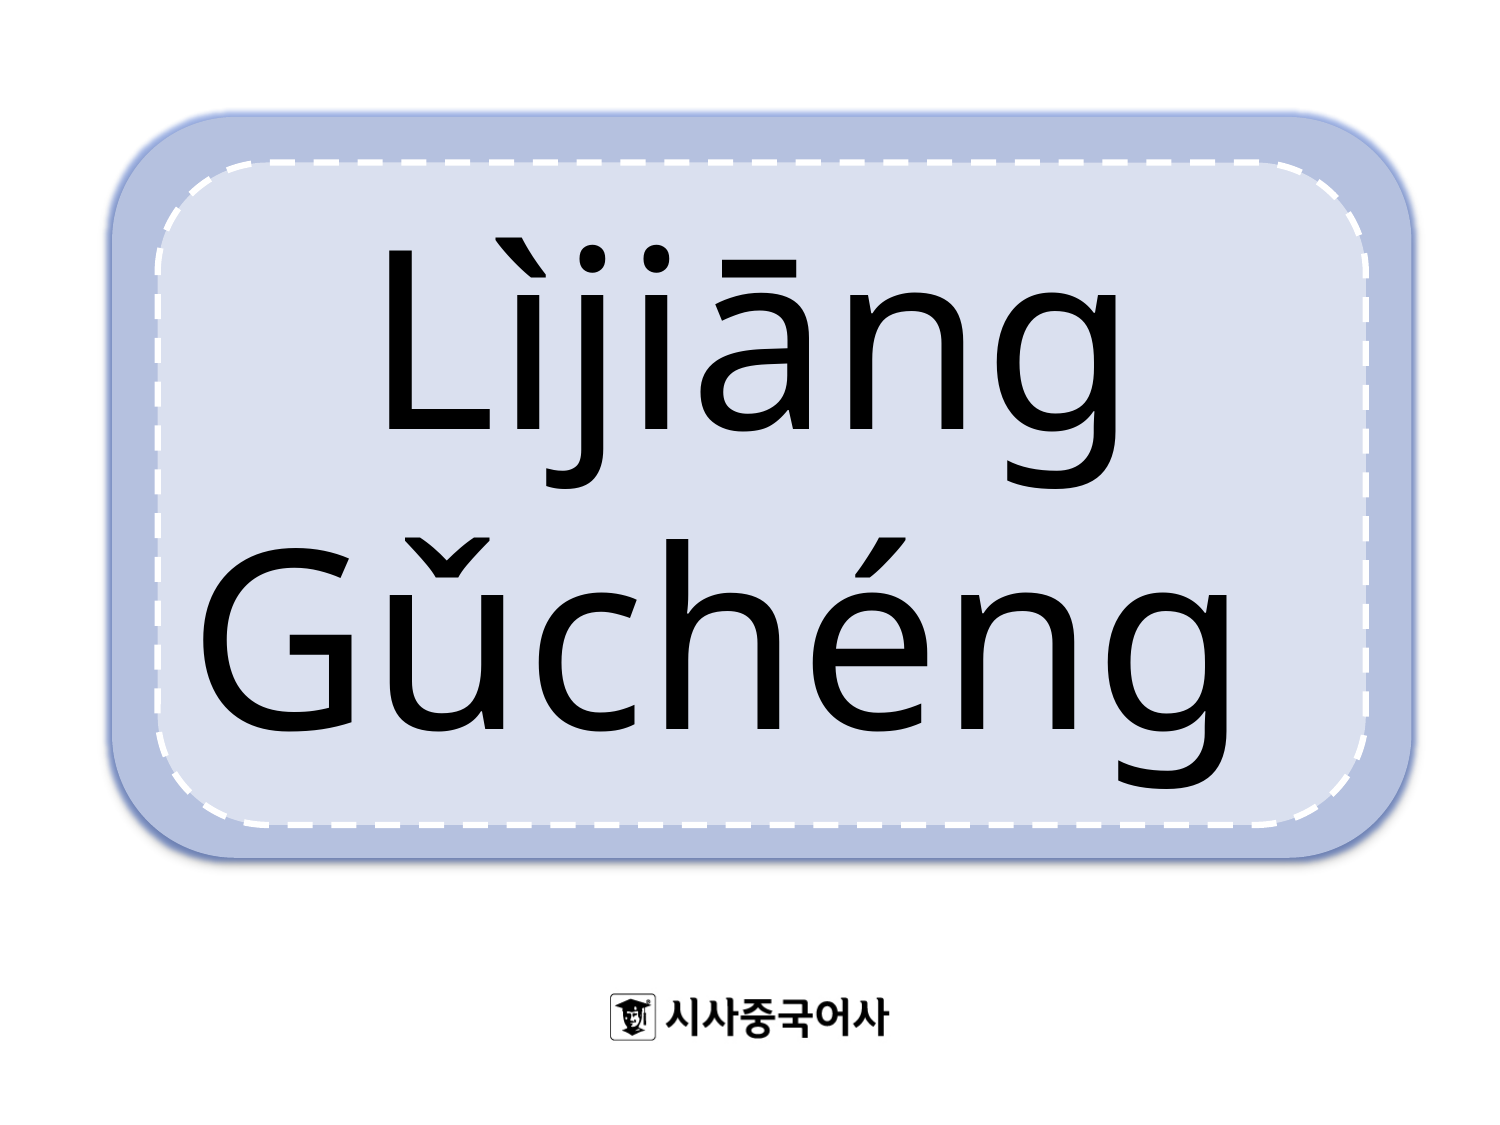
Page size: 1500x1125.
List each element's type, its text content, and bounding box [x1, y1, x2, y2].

text_box Lìjiāng Gǔchéng [147, 148, 1356, 811]
picture [602, 987, 898, 1047]
